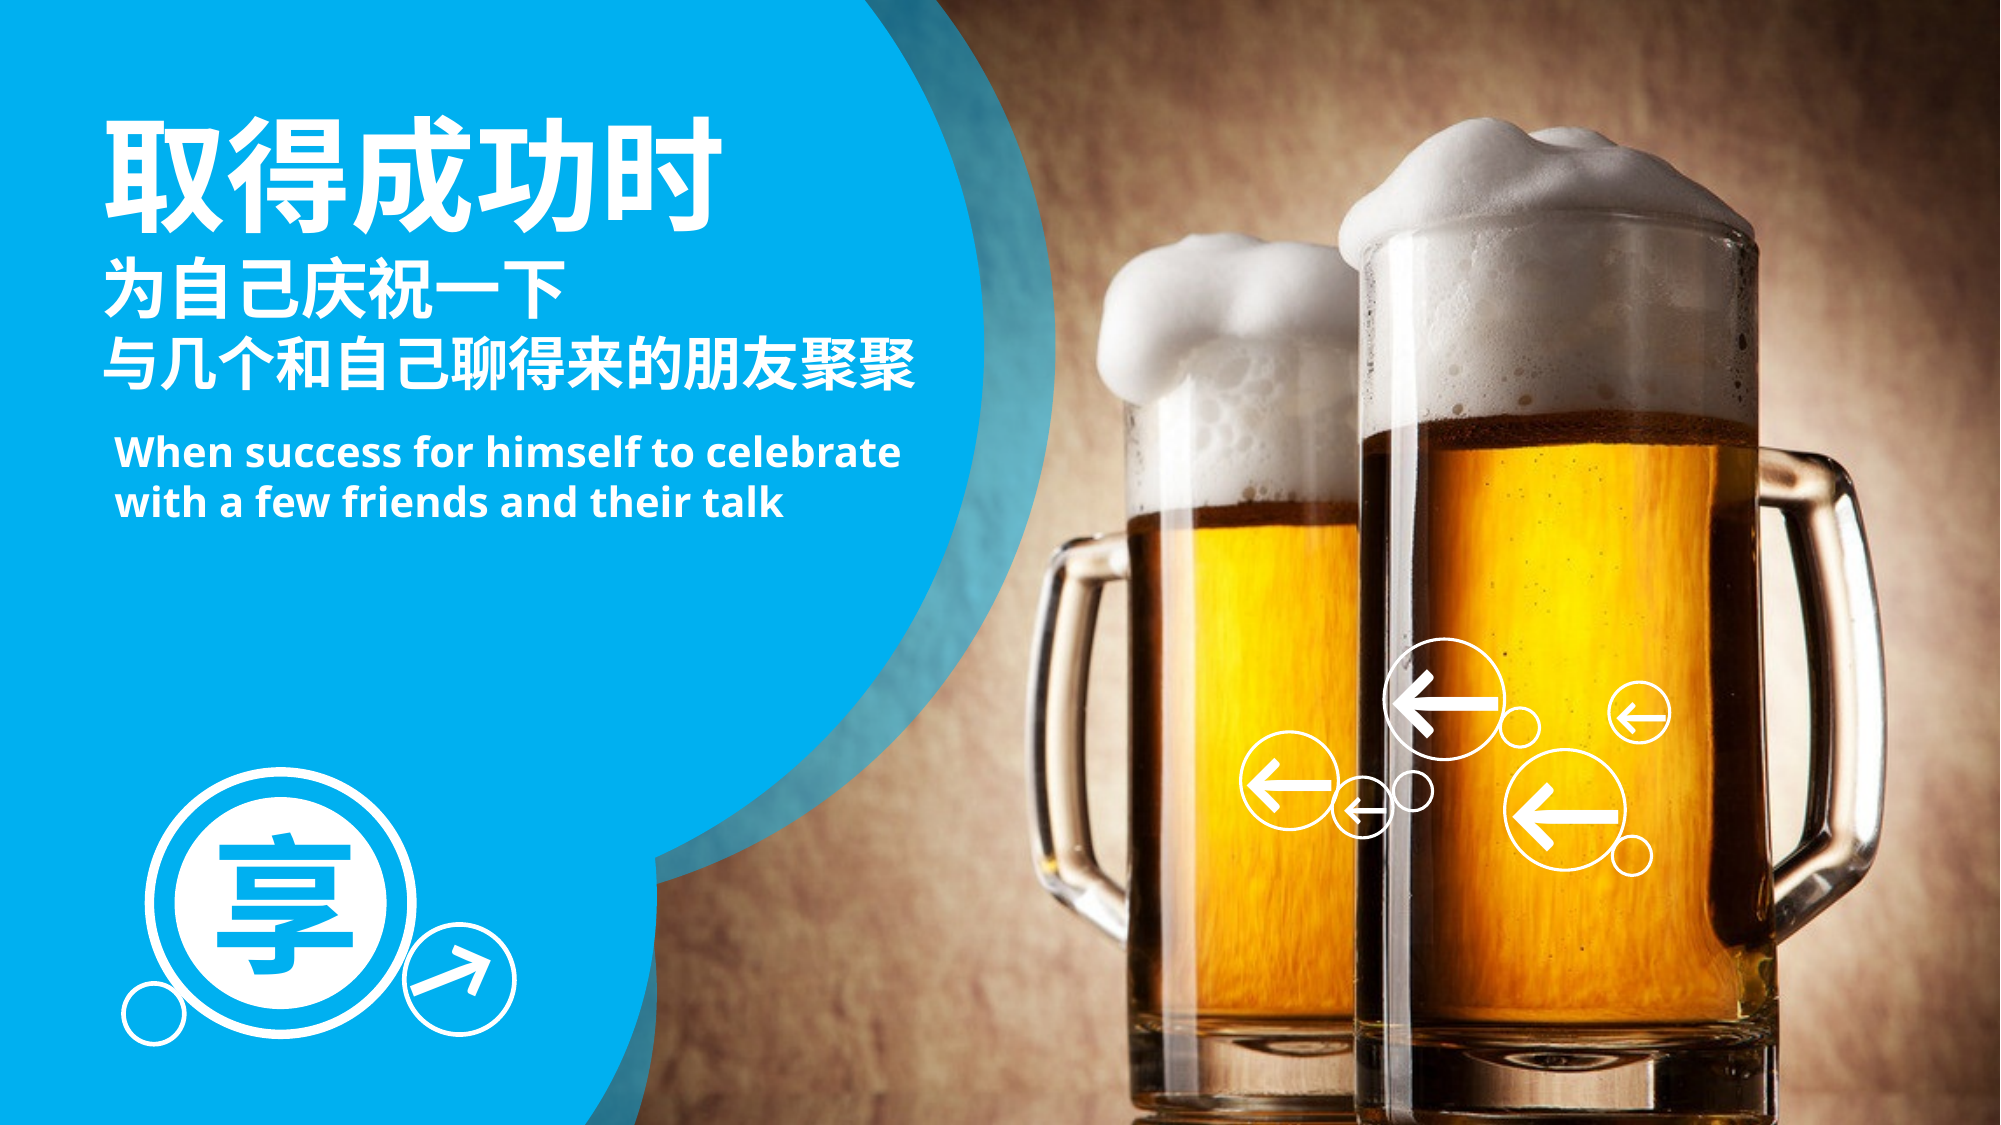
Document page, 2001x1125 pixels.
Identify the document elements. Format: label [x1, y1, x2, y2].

text_box [394, 915, 516, 1053]
text_box [0, 0, 985, 1125]
picture [985, 0, 2000, 1125]
